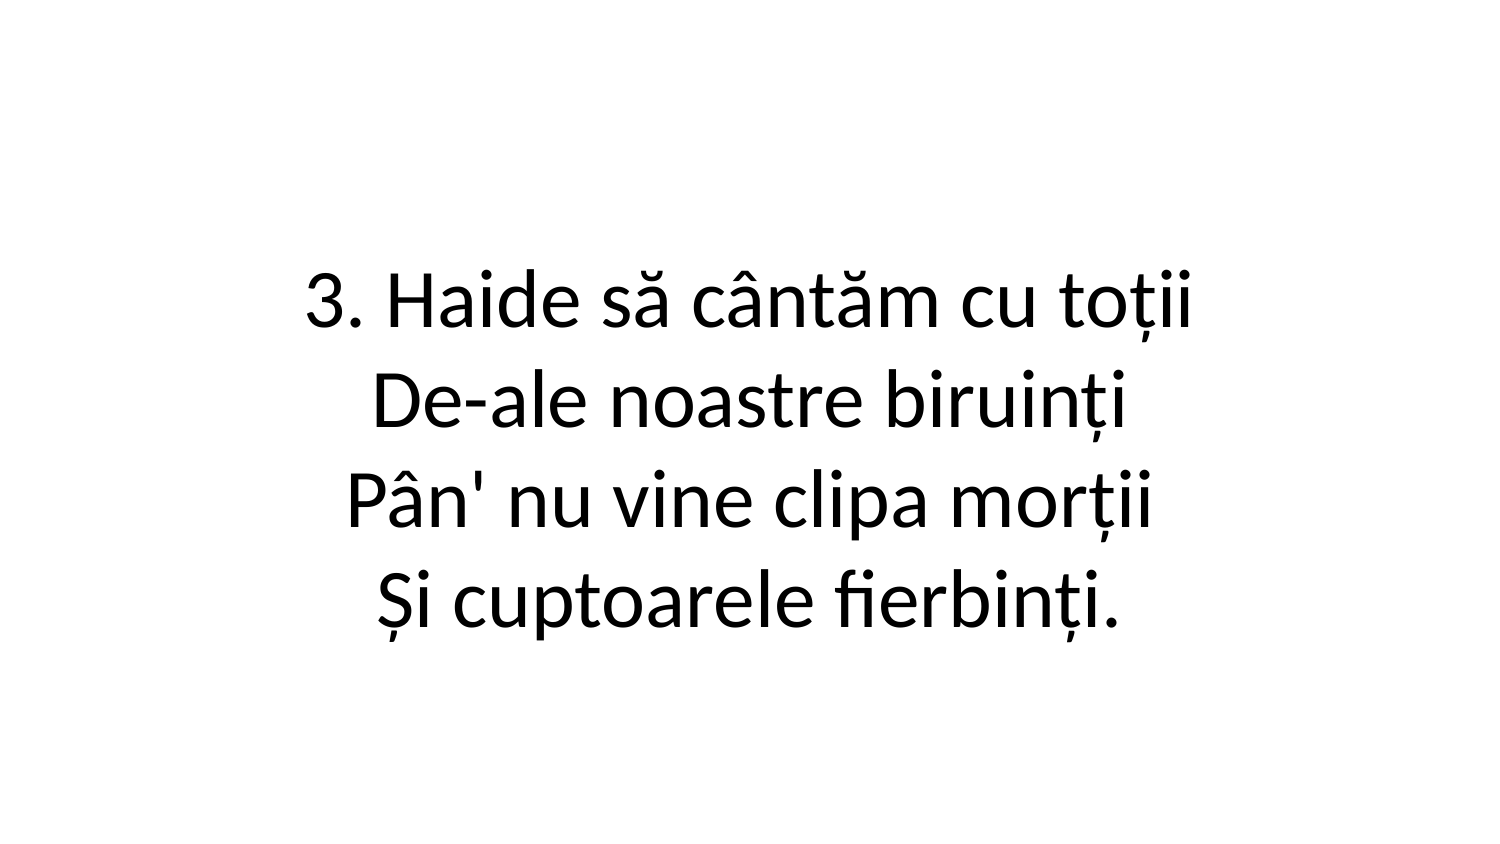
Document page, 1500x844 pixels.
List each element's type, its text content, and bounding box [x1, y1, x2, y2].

text_box 3. Haide să cântăm cu toții De-ale noastre biruinți Pân' nu vine clipa morții Și cuptoarele fierbinți. [288, 192, 1211, 652]
